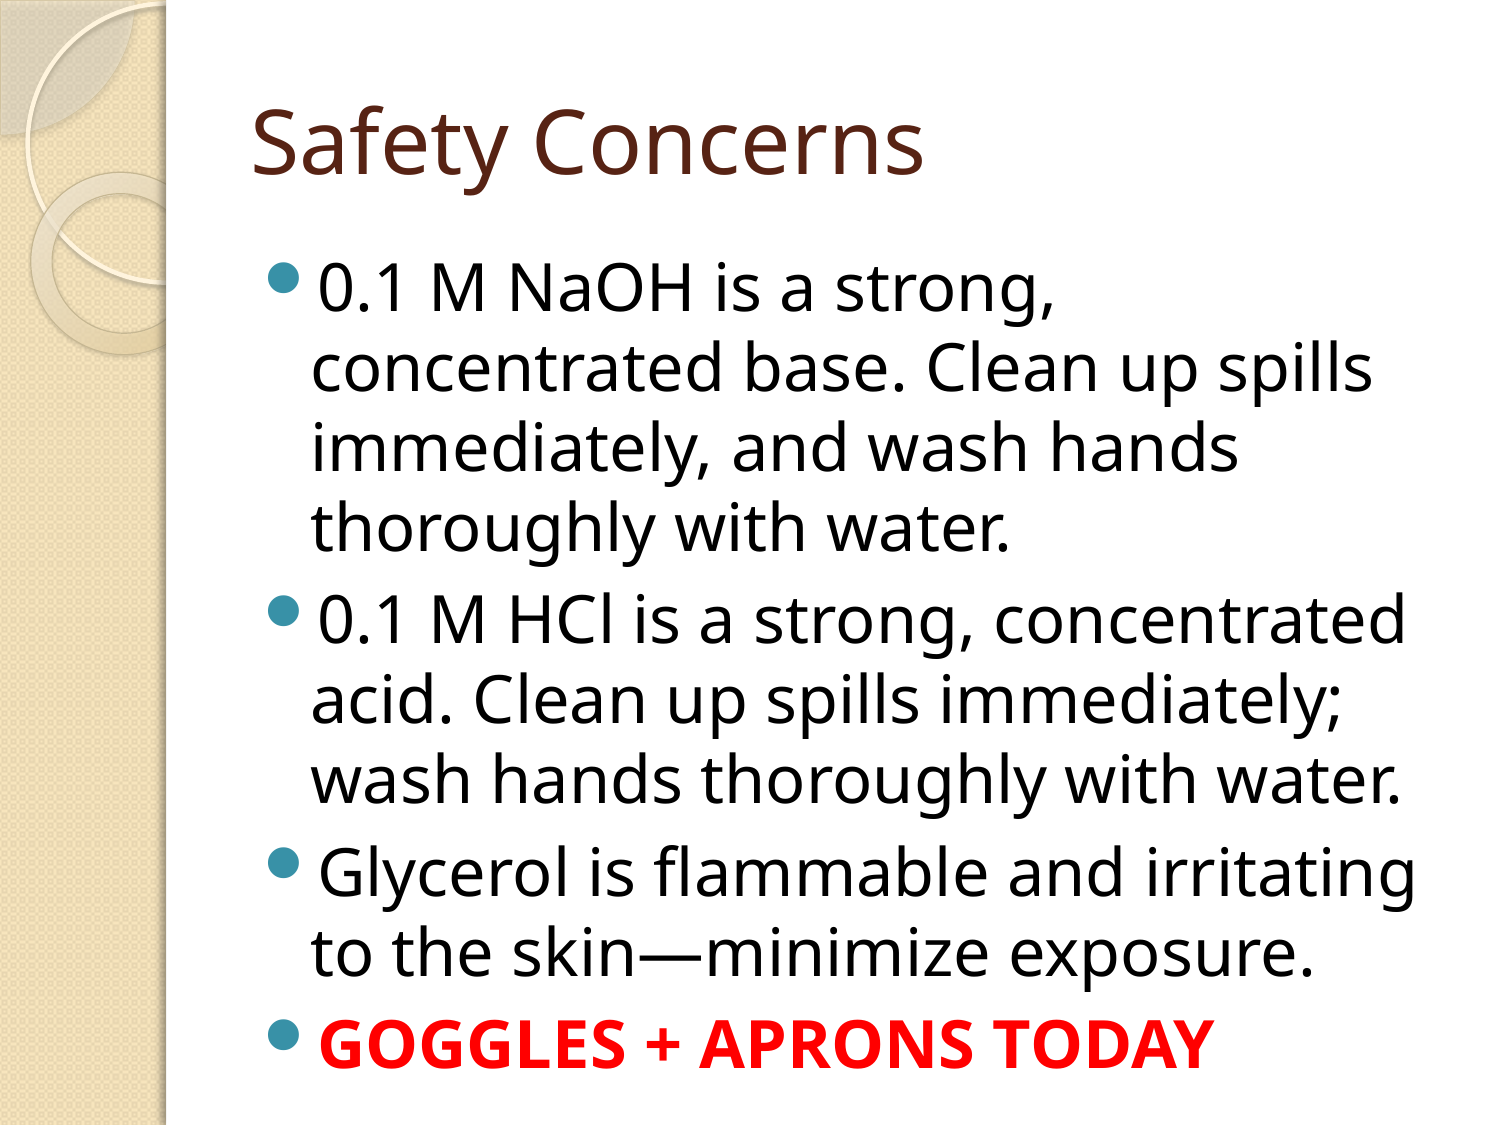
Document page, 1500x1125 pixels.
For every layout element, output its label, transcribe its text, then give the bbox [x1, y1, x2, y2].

title Safety Concerns [235, 45, 1466, 233]
list 0.1 M NaOH is a strong, concentrated base. Clean up spills immediately, and wash hands thoroughly with water. 0.1 M HCl is a strong, concentrated acid. Clean up spills immediately; wash hands thoroughly with water. Glycerol is flammable and irritating to the skin—minimize exposure. GOGGLES + APRONS TODAY [235, 237, 1466, 1025]
